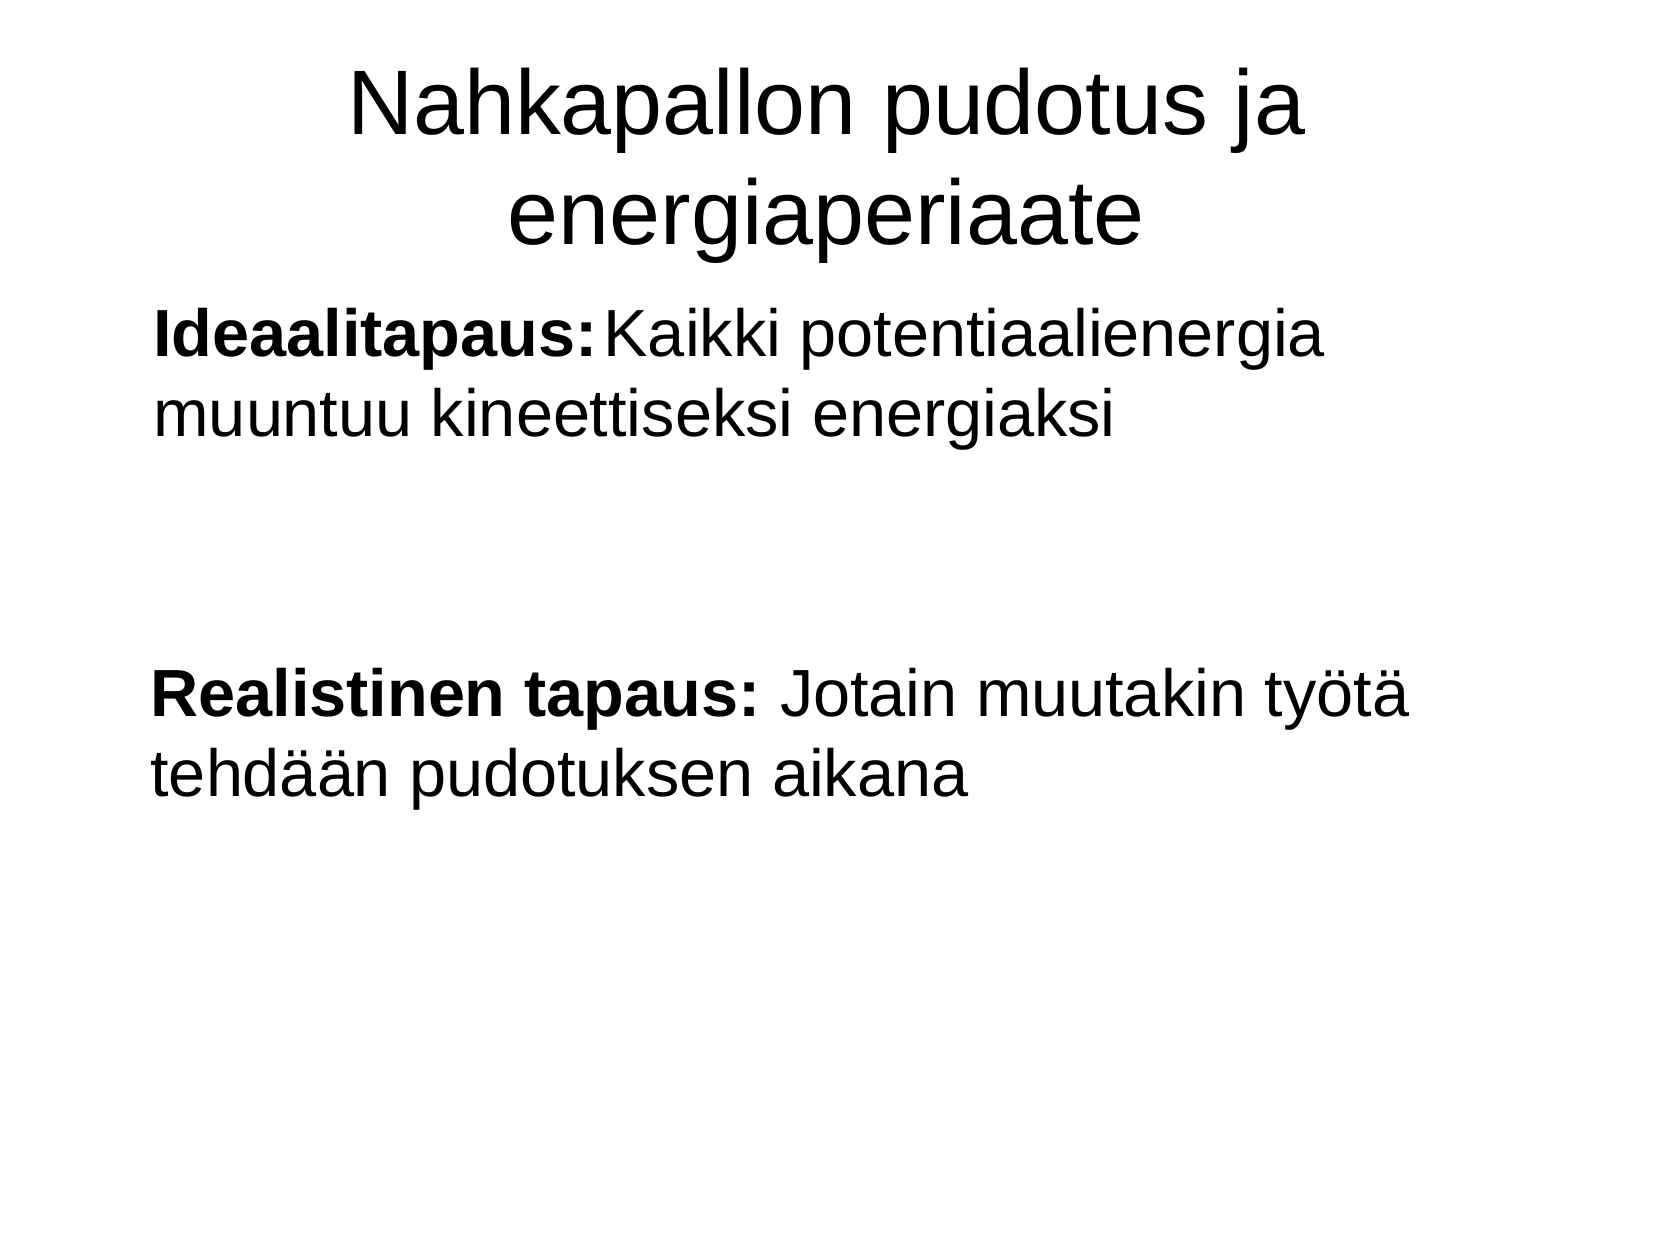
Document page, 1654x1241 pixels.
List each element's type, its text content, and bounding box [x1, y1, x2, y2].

text_box Realistinen tapaus: Jotain muutakin työtä tehdään pudotuksen aikana [100, 642, 1553, 851]
text_box Ideaalitapaus: Kaikki potentiaalienergia muuntuu kineettiseksi energiaksi [82, 290, 1571, 1010]
text_box Nahkapallon pudotus ja energiaperiaate [82, 49, 1571, 257]
